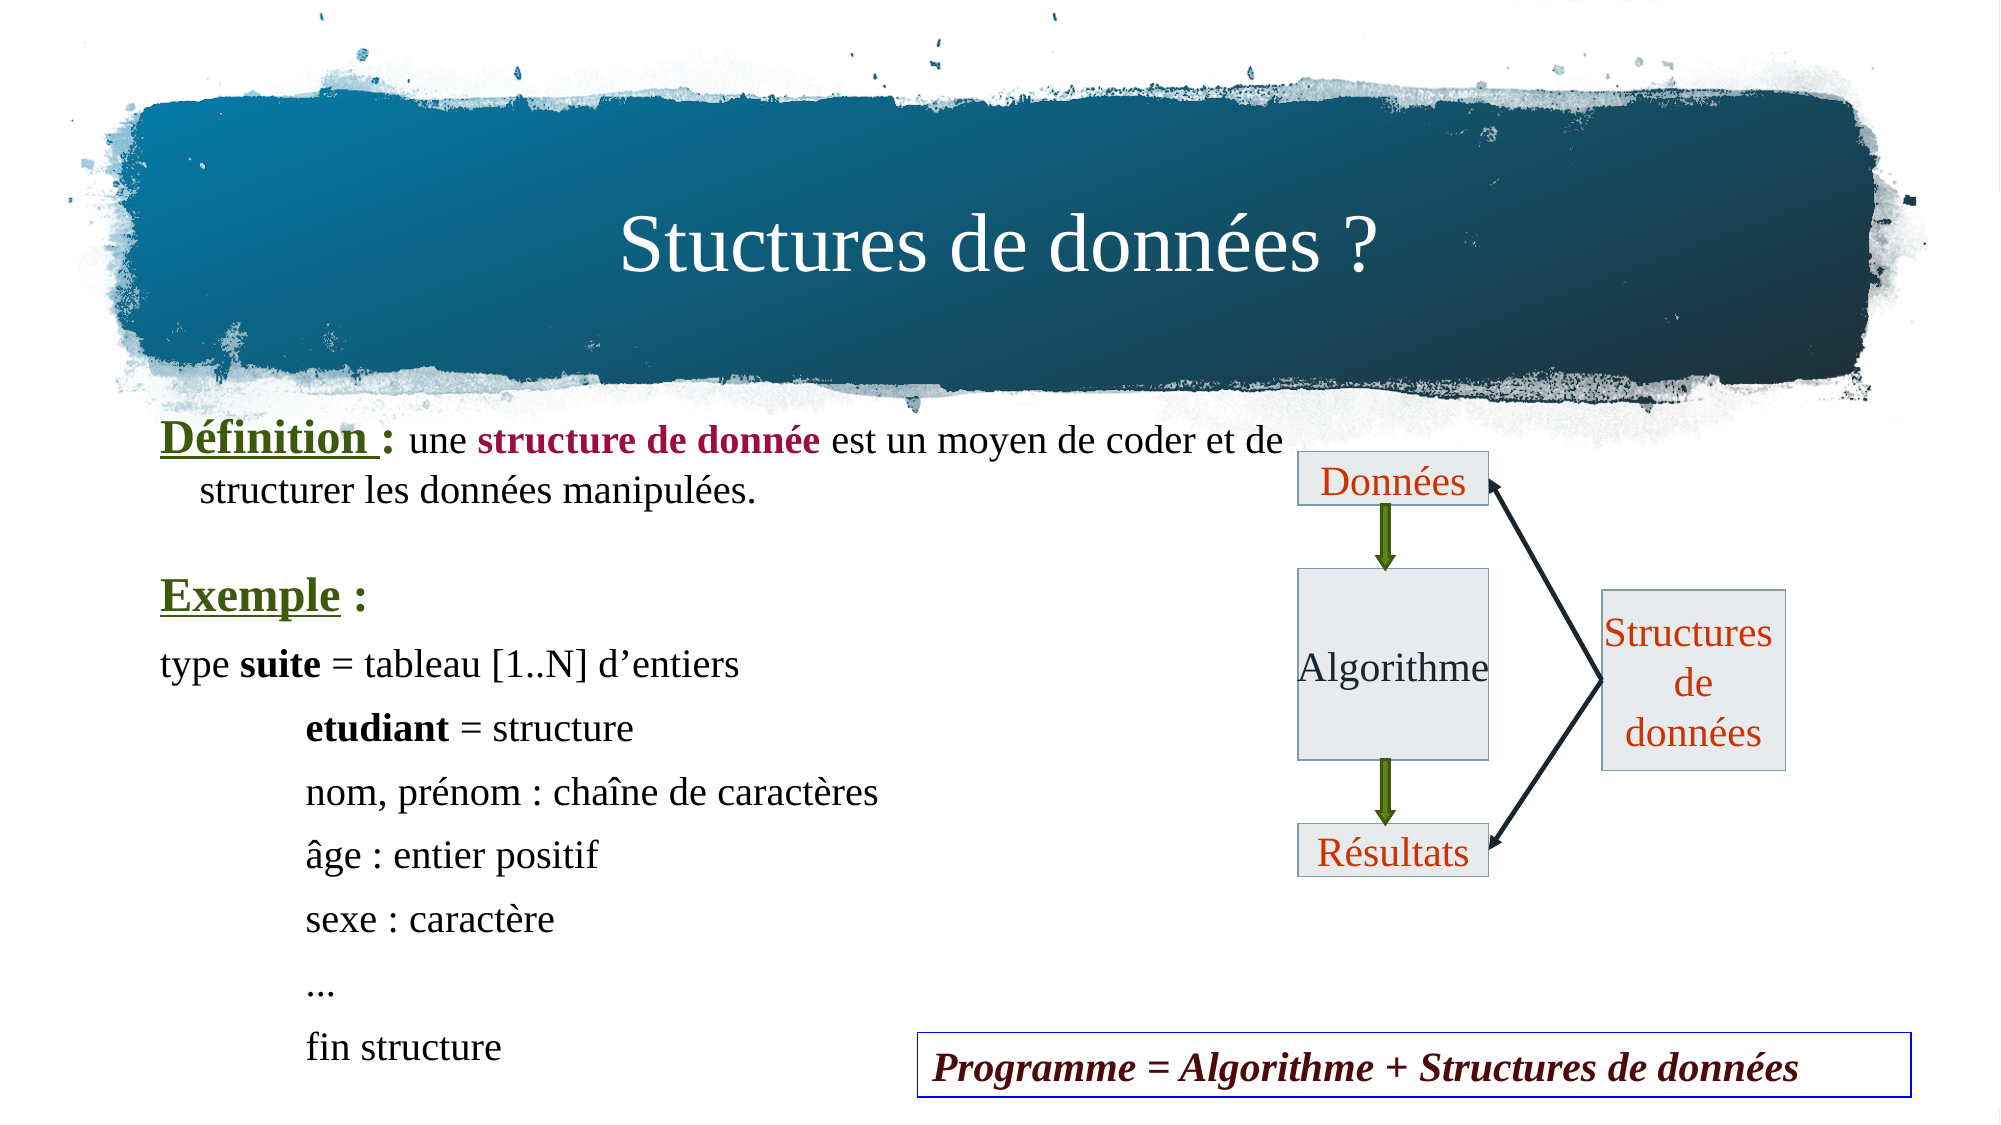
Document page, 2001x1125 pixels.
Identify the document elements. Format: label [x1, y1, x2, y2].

text_box [1297, 451, 1786, 877]
picture [0, 0, 2000, 1125]
